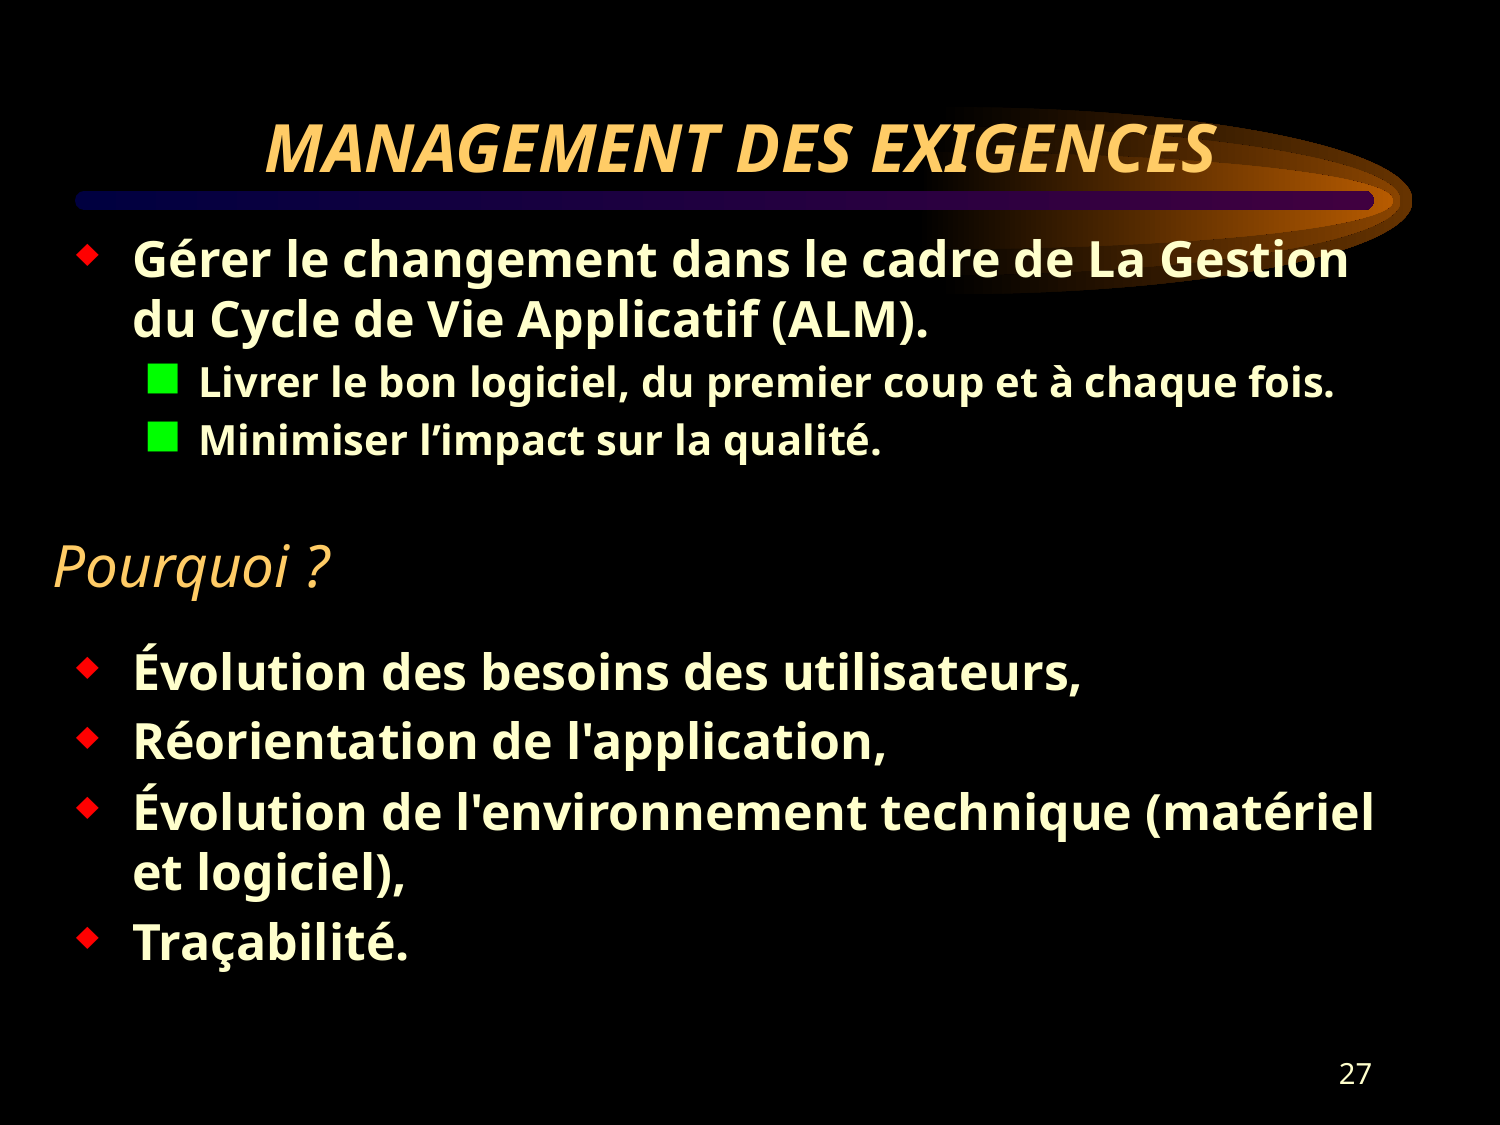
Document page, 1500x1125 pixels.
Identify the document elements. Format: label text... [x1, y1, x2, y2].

title MANAGEMENT DES EXIGENCES [112, 73, 1388, 219]
text_box Pourquoi ? [37, 521, 345, 607]
list Gérer le changement dans le cadre de La Gestion du Cycle de Vie Applicatif (ALM). Livrer le bon logiciel, du premier coup et à chaque fois. Minimiser l’impact sur la qualité. Évolution des besoins des utilisateurs, Réorientation de l'application, Évolution de l'environnement technique (matériel et logiciel), Traçabilité. [60, 219, 1409, 1078]
slide_number 27 [1074, 1078, 1388, 1113]
